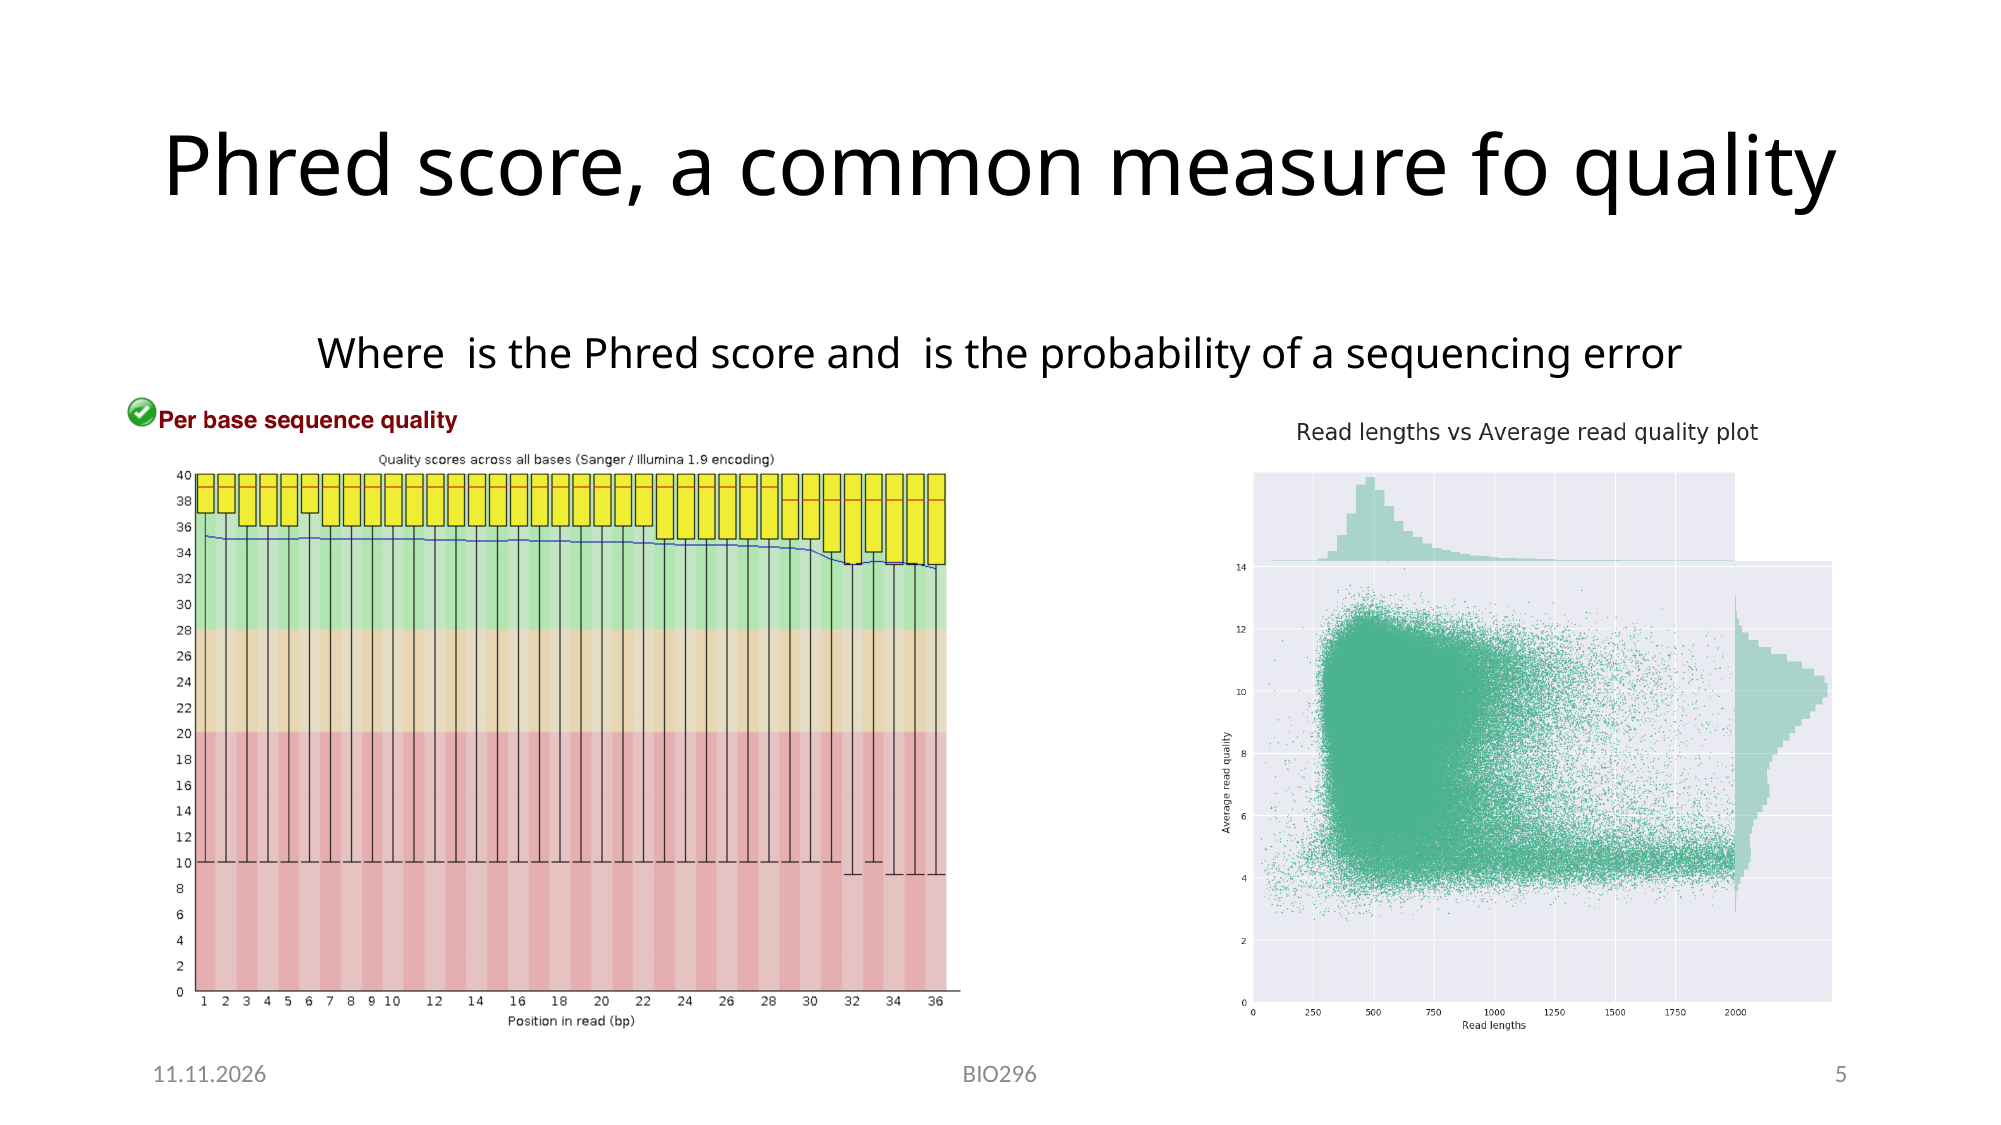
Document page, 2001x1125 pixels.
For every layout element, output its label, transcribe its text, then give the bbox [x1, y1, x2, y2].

footer BIO296 [662, 1042, 1338, 1103]
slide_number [137, 1042, 588, 1103]
picture [121, 394, 964, 1033]
slide_number 5 [1412, 1042, 1863, 1103]
title Phred score, a common measure fo quality [137, 59, 1863, 278]
picture [1216, 416, 1838, 1036]
